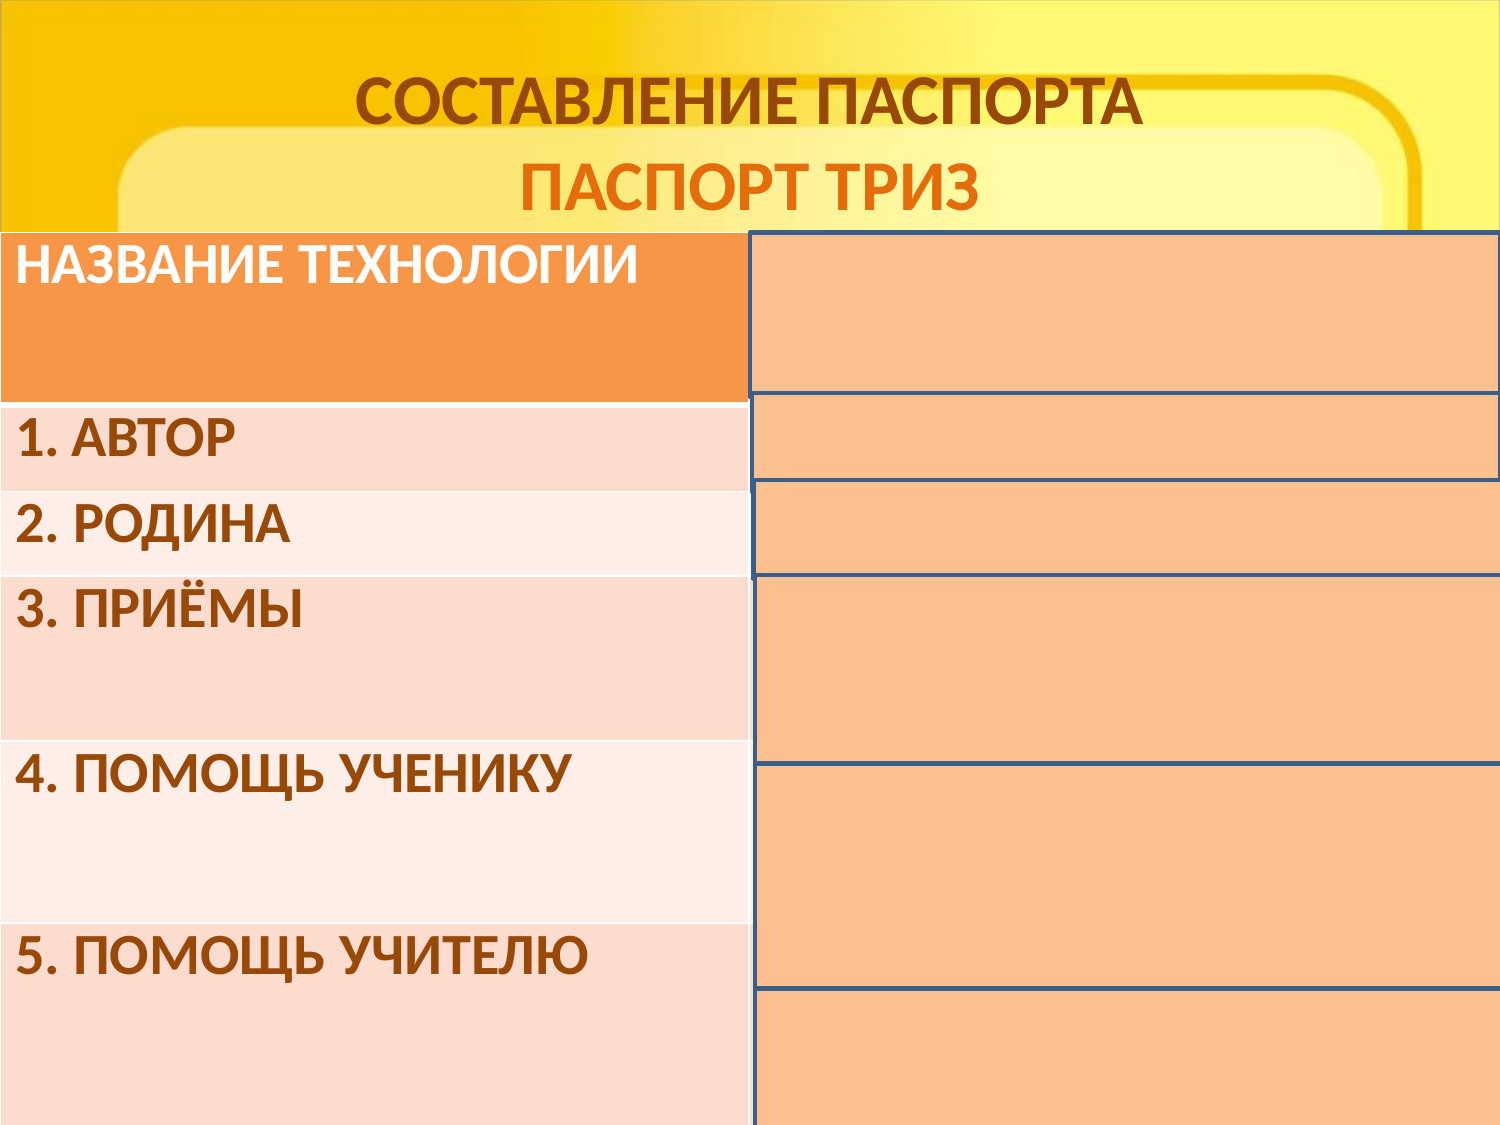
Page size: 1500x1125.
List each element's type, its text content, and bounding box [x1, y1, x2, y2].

table_cell 4. ПОМОЩЬ УЧЕНИКУ [1, 742, 748, 922]
table_cell 2. РОДИНА [1, 492, 748, 575]
text_box [753, 986, 1500, 1125]
text_box [748, 230, 1500, 399]
text_box [753, 761, 1500, 986]
title СОСТАВЛЕНИЕ ПАСПОРТА ПАСПОРТ ТРИЗ [75, 45, 1425, 232]
table_cell АВТОР [1, 408, 748, 491]
table_cell 3. ПРИЁМЫ [1, 577, 748, 740]
picture [0, 0, 1500, 232]
table_cell 5. ПОМОЩЬ УЧИТЕЛЮ [1, 924, 748, 1125]
text_box [751, 478, 1500, 581]
text_box [753, 573, 1500, 761]
text_box [750, 391, 1500, 494]
table_header НАЗВАНИЕ ТЕХНОЛОГИИ [1, 233, 748, 402]
